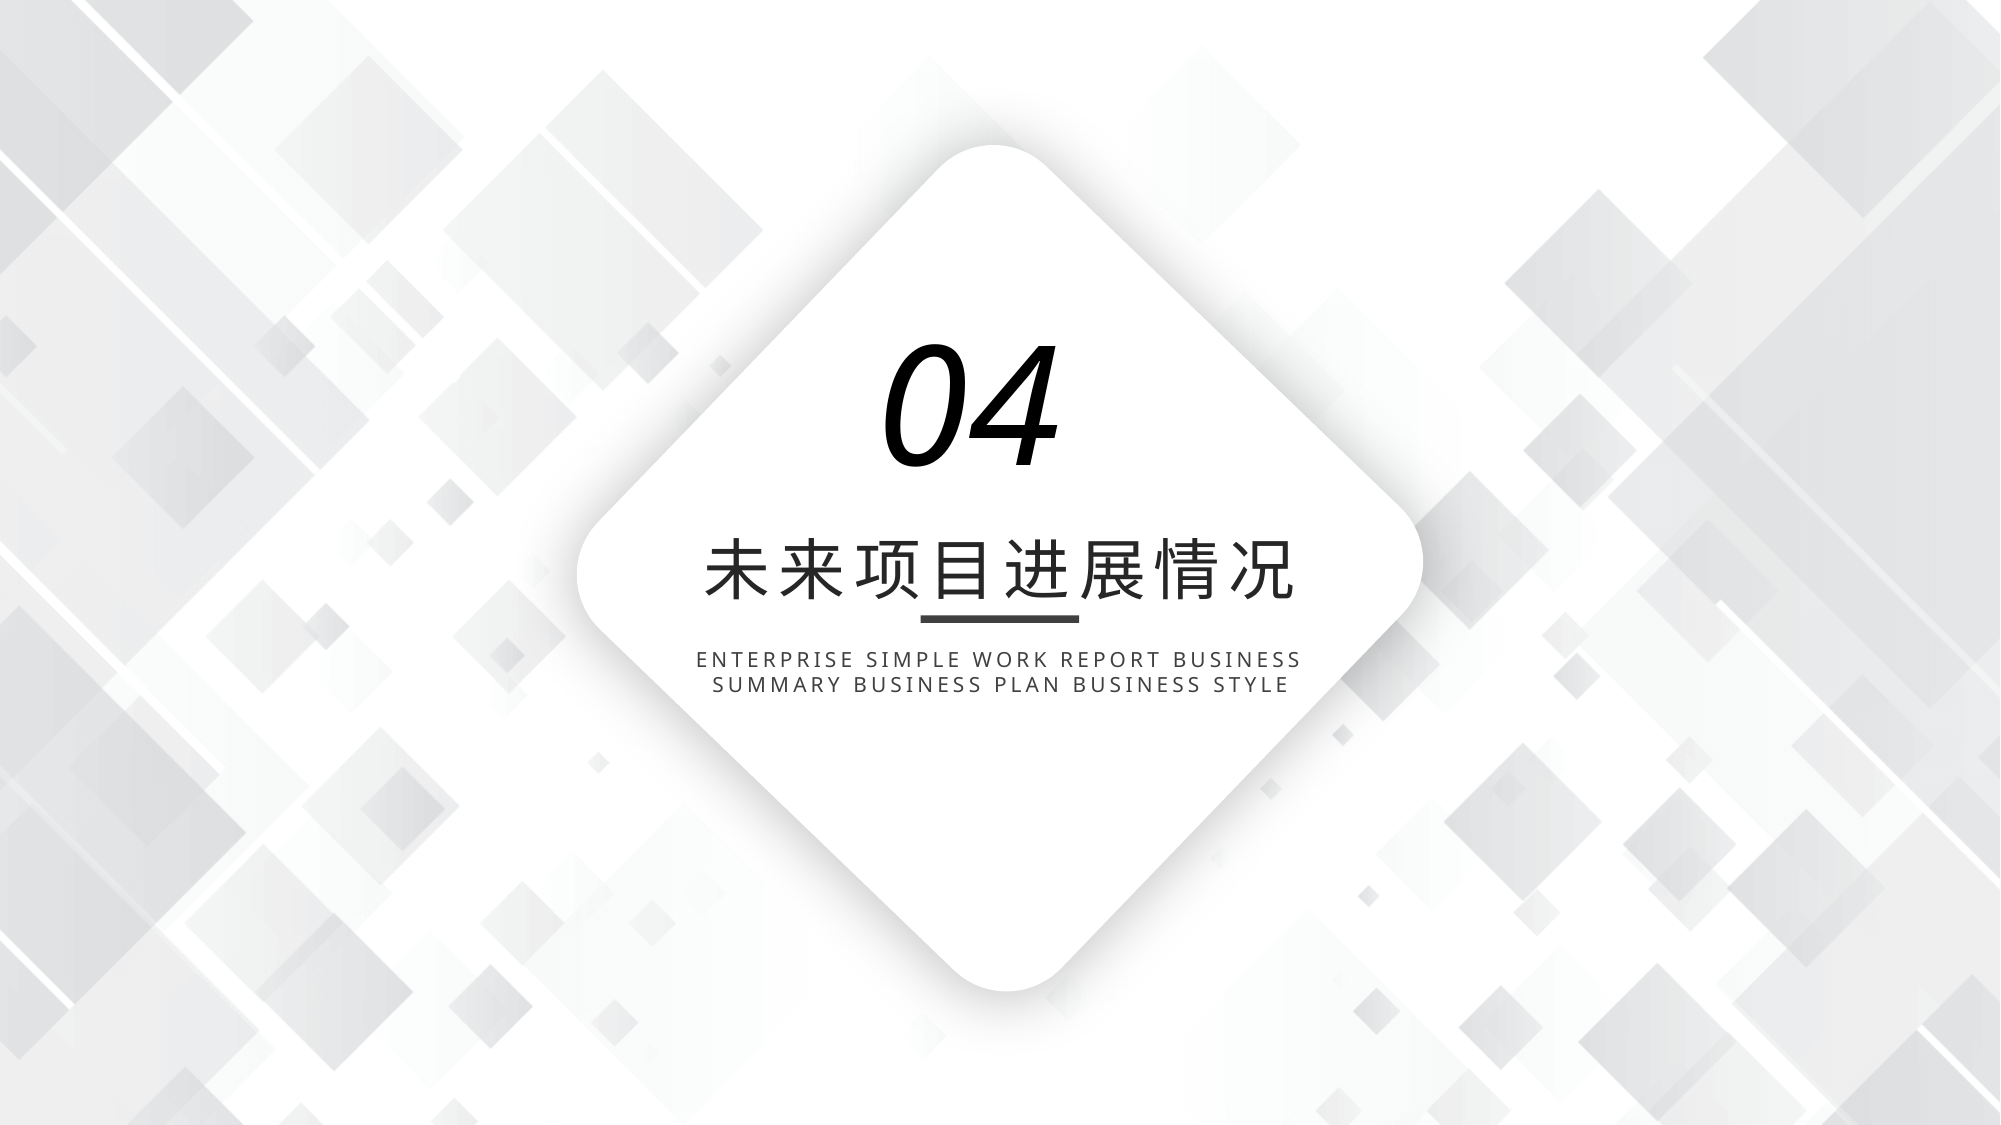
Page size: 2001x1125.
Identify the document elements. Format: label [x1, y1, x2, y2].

picture [0, 0, 2000, 1125]
text_box [671, 246, 1329, 890]
